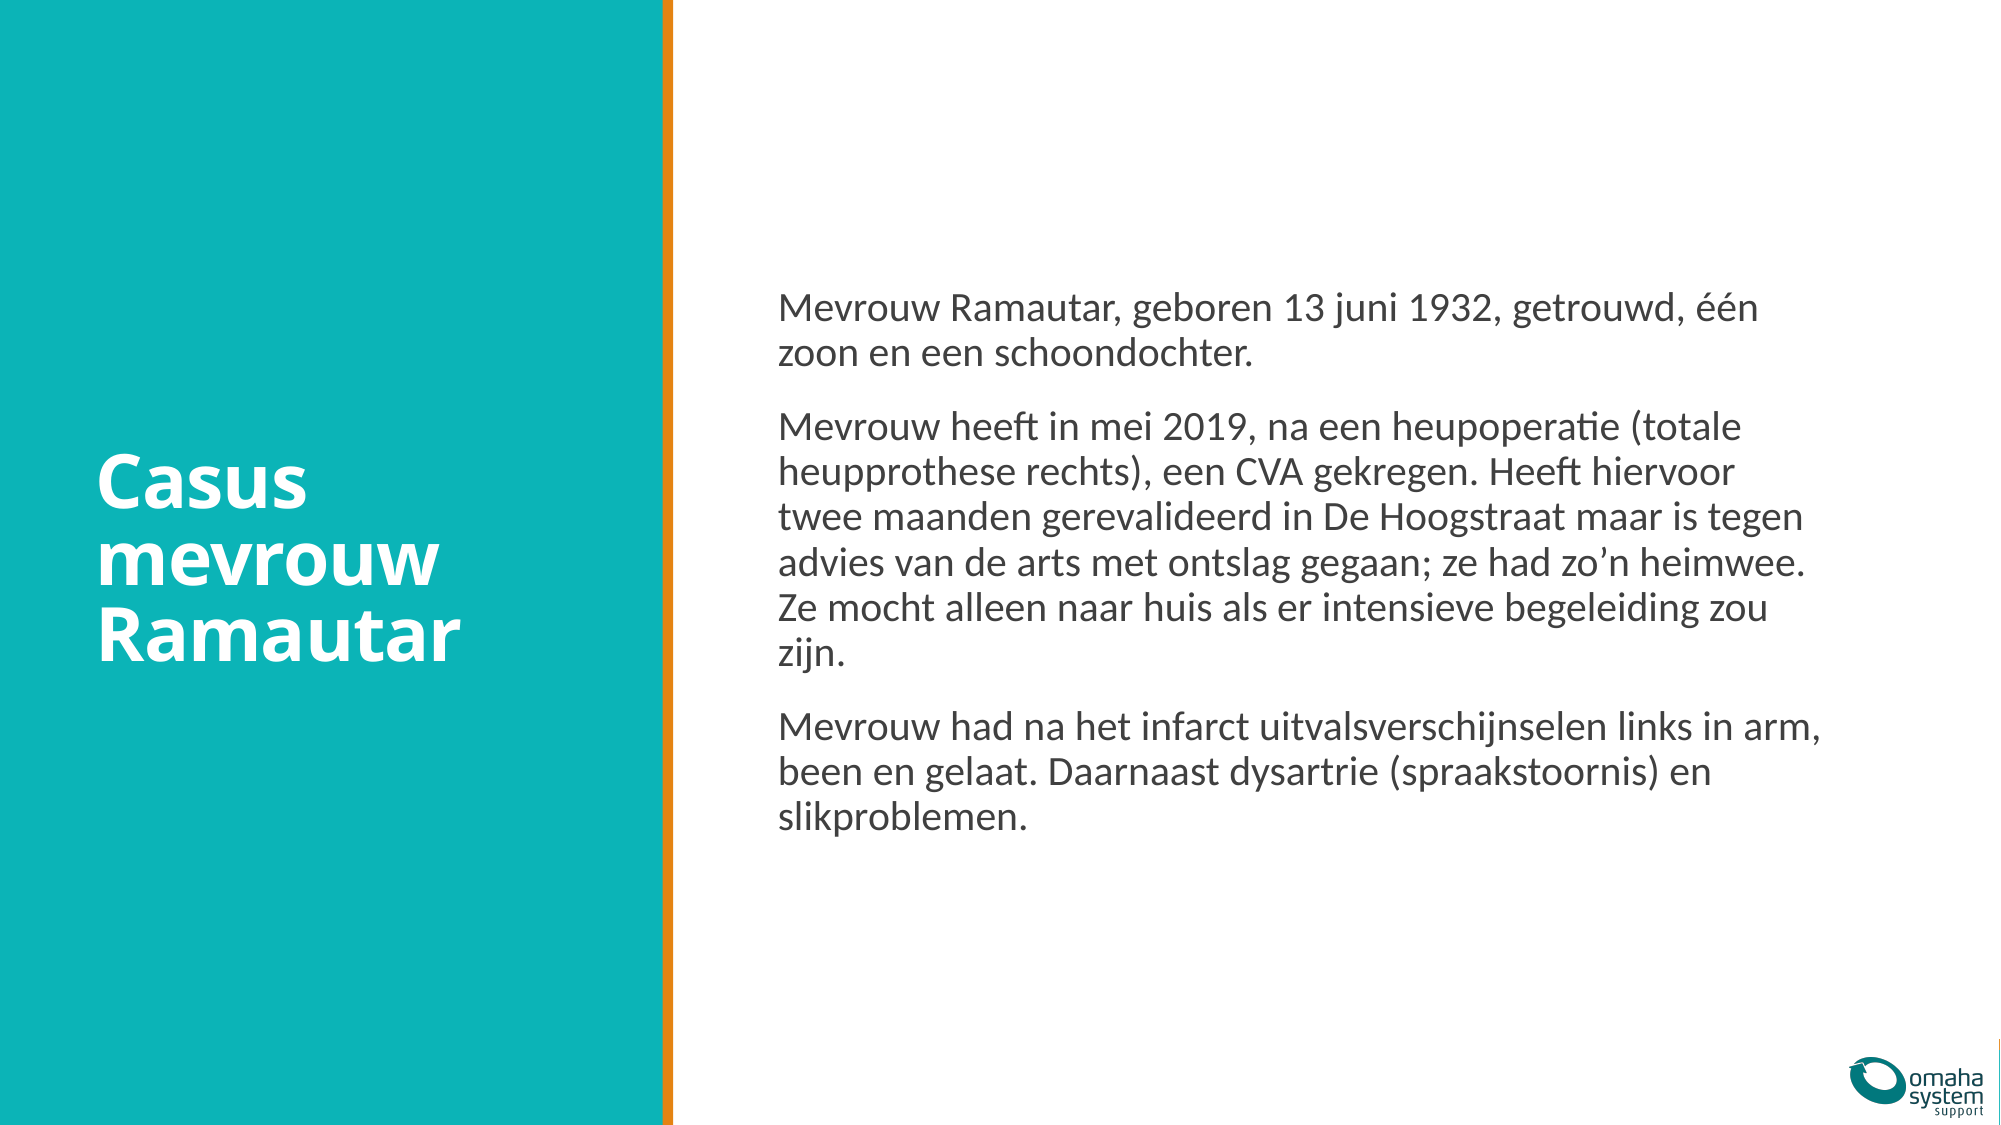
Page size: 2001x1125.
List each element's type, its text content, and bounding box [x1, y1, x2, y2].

list Mevrouw Ramautar, geboren 13 juni 1932, getrouwd, één zoon en een schoondochter. Mevrouw heeft in mei 2019, na een heupoperatie (totale heupprothese rechts), een CVA gekregen. Heeft hiervoor twee maanden gerevalideerd in De Hoogstraat maar is tegen advies van de arts met ontslag gegaan; ze had zo’n heimwee. Ze mocht alleen naar huis als er intensieve begeleiding zou zijn. Mevrouw had na het infarct uitvalsverschijnselen links in arm, been en gelaat. Daarnaast dysartrie (spraakstoornis) en slikproblemen. [777, 99, 1830, 1026]
text_box [661, 0, 674, 1125]
picture [1848, 1057, 1983, 1119]
title Casus mevrouw Ramautar [80, 99, 587, 1026]
text_box [674, 0, 2000, 1125]
text_box [0, 0, 661, 1125]
